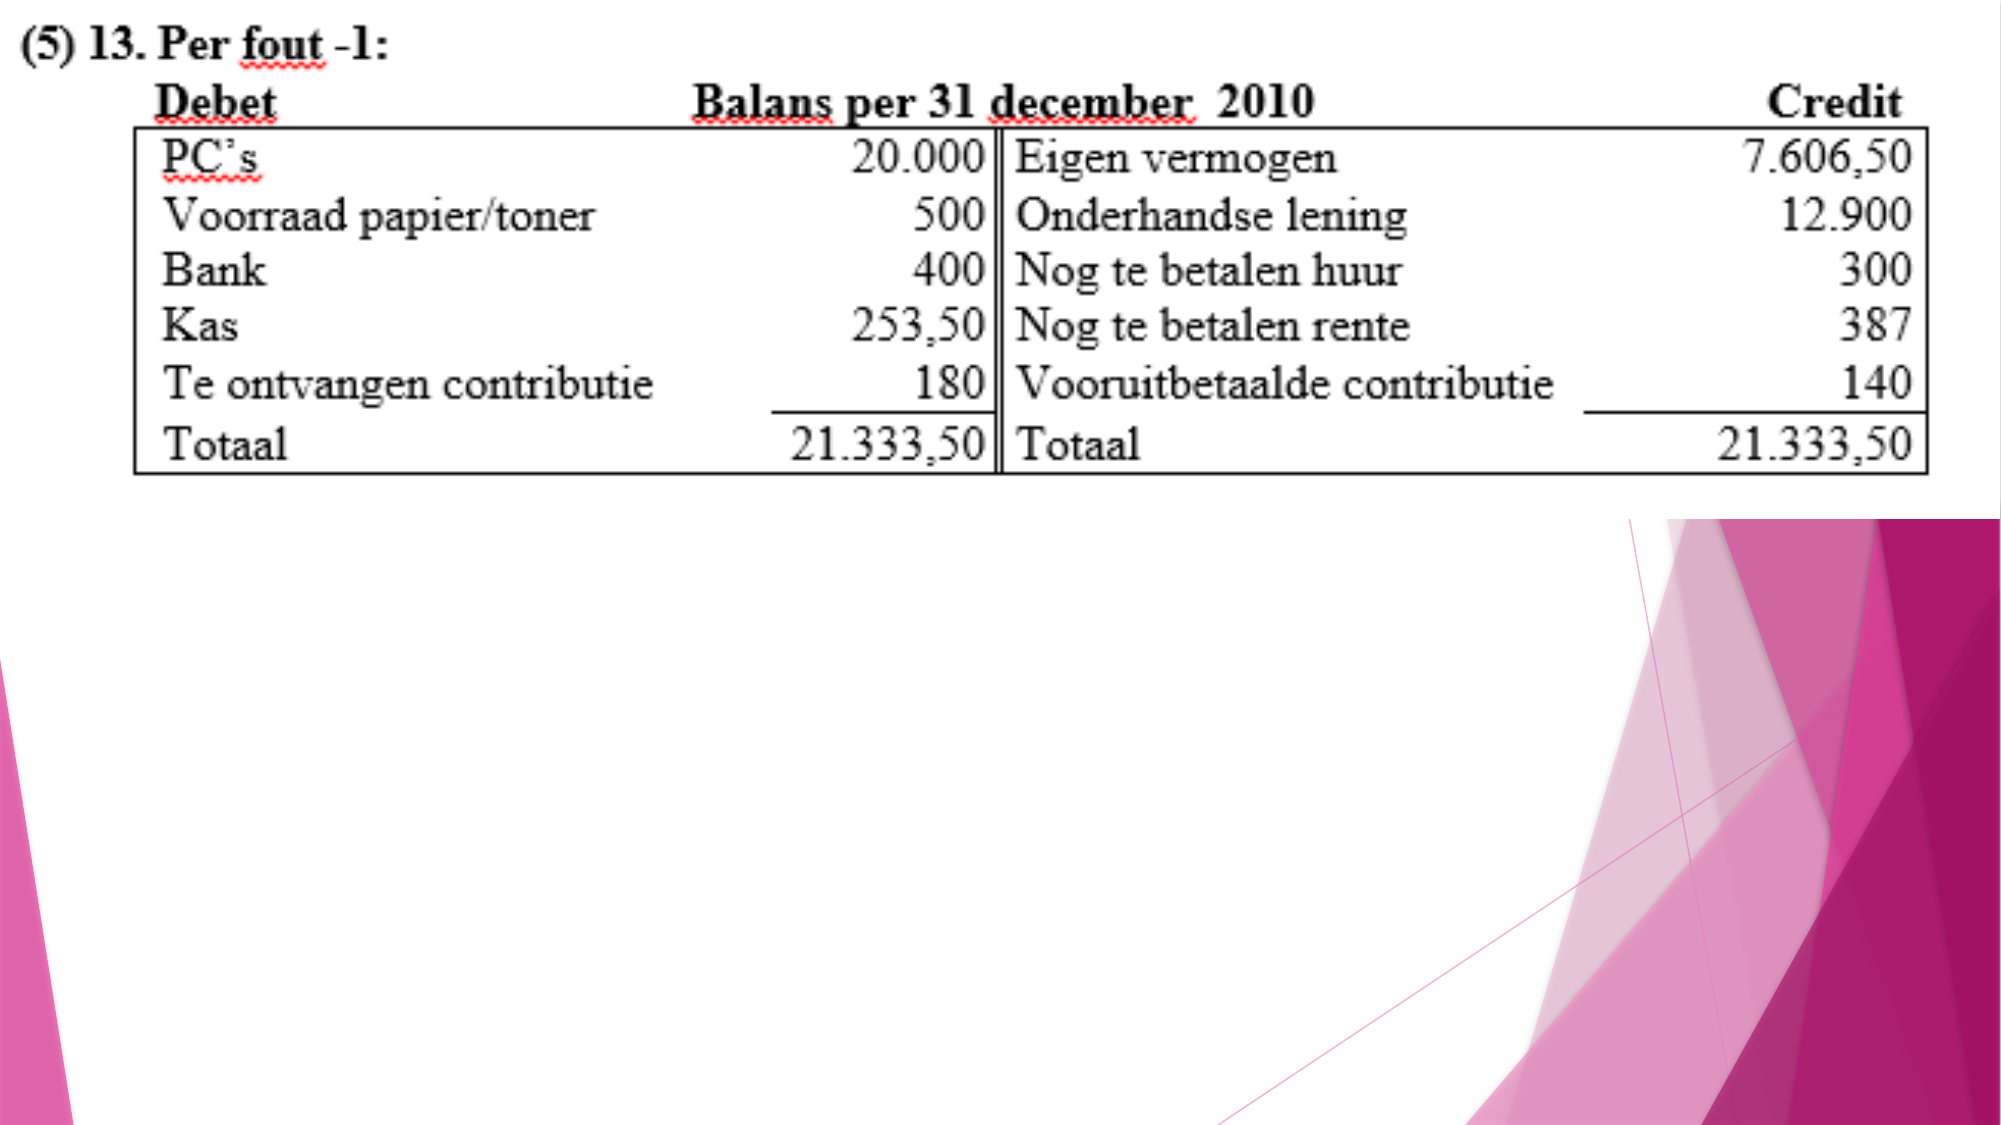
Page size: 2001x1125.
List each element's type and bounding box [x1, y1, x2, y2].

picture [0, 0, 2000, 520]
